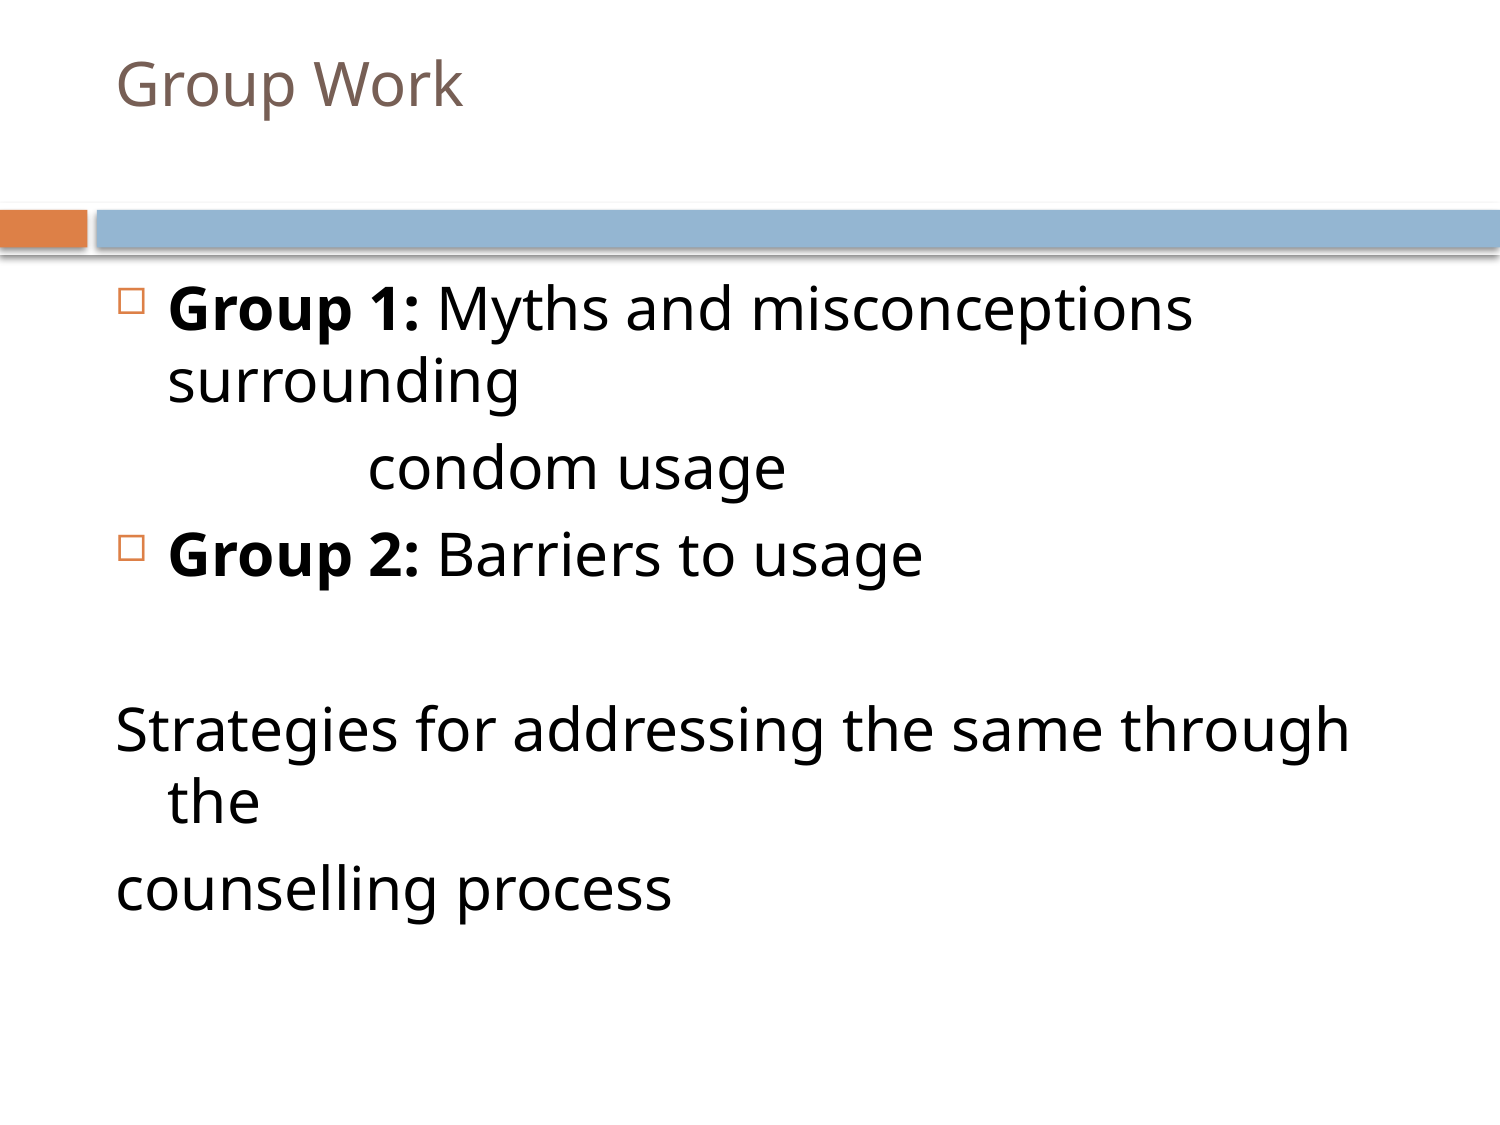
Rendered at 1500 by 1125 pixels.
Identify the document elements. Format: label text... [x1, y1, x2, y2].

title Group Work [100, 37, 1439, 201]
list Group 1: Myths and misconceptions surrounding condom usage Group 2: Barriers to usage Strategies for addressing the same through the counselling process [100, 262, 1439, 1001]
